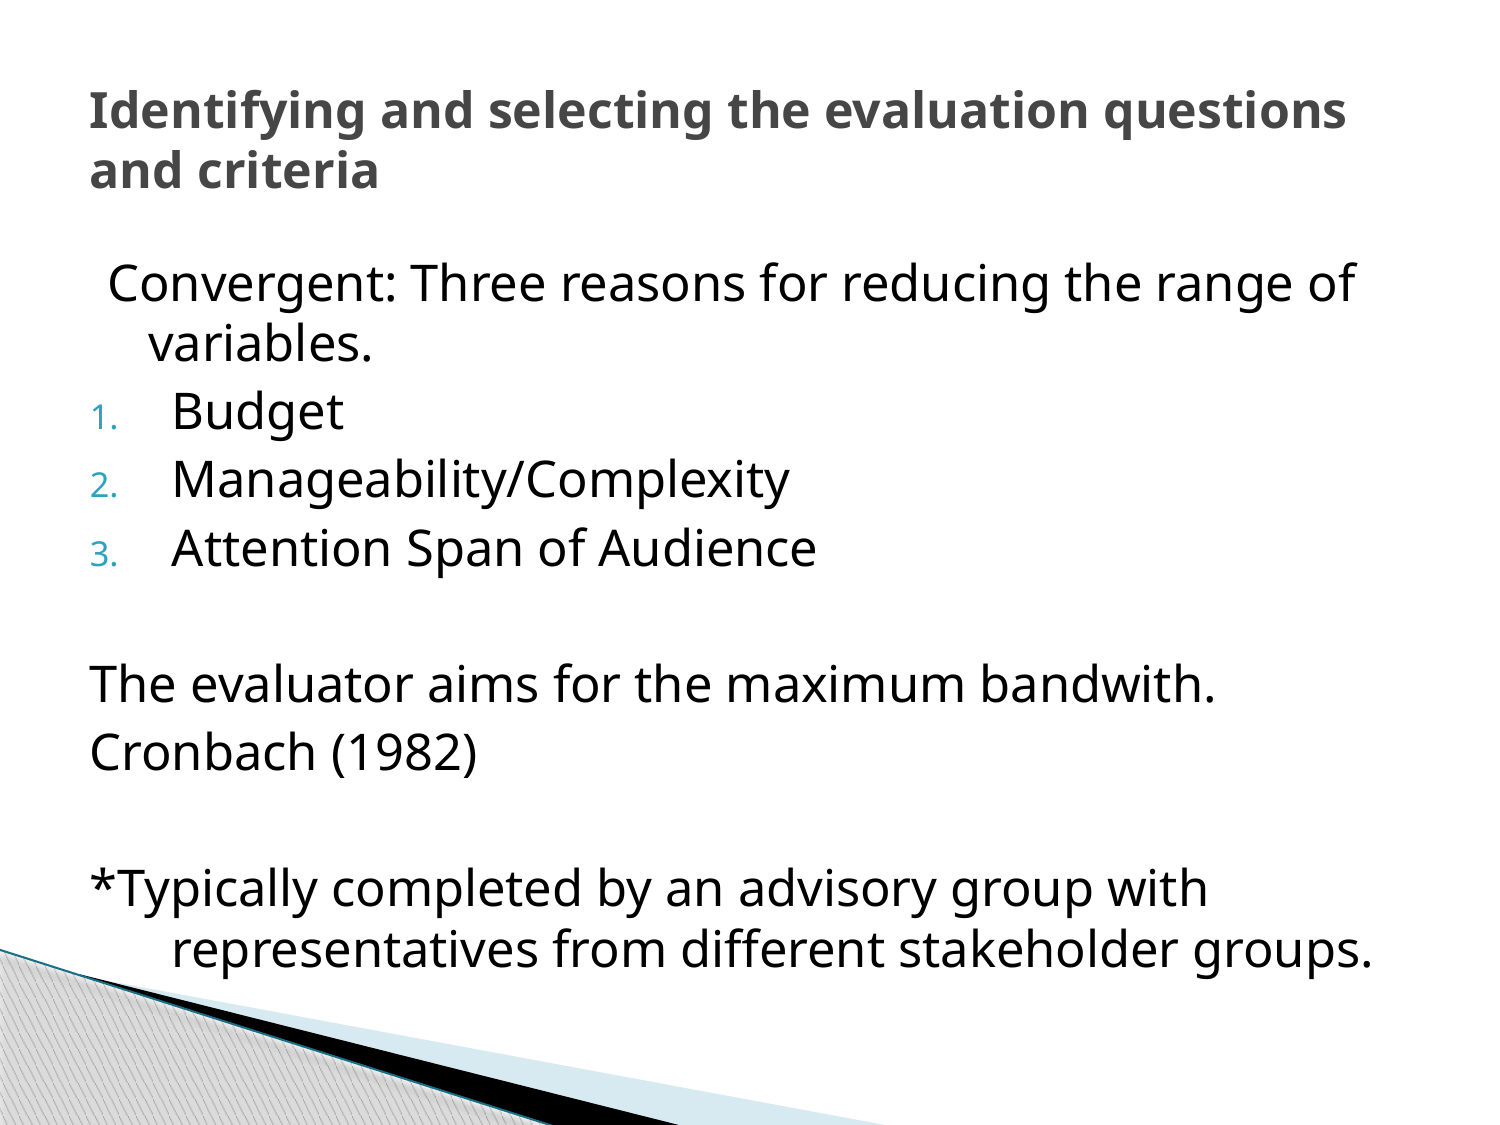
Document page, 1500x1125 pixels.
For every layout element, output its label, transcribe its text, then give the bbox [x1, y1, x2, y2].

title Identifying and selecting the evaluation questions and criteria [75, 45, 1425, 233]
list Convergent: Three reasons for reducing the range of variables. Budget Manageability/Complexity Attention Span of Audience The evaluator aims for the maximum bandwith. Cronbach (1982) *Typically completed by an advisory group with representatives from different stakeholder groups. [75, 243, 1425, 986]
